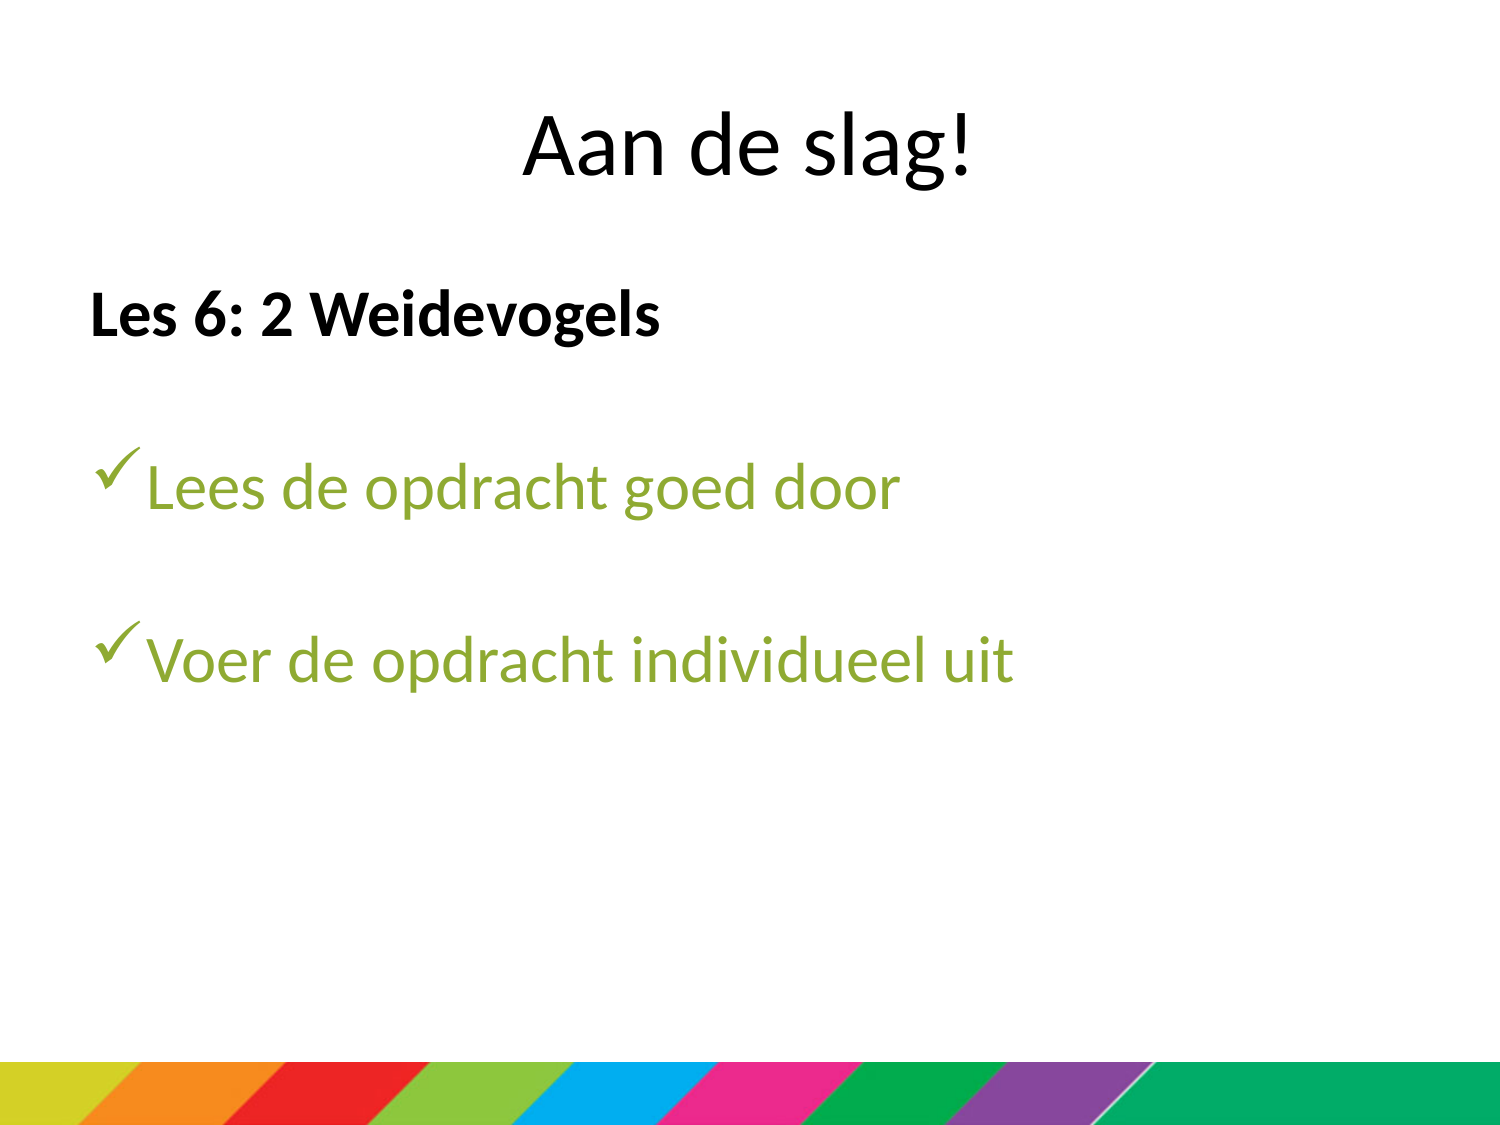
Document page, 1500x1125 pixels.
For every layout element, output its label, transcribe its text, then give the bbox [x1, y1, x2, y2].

picture [656, 1062, 1500, 1125]
title Aan de slag! [75, 45, 1425, 233]
list Les 6: 2 Weidevogels Lees de opdracht goed door Voer de opdracht individueel uit [75, 262, 1425, 1000]
picture [0, 1062, 574, 1125]
